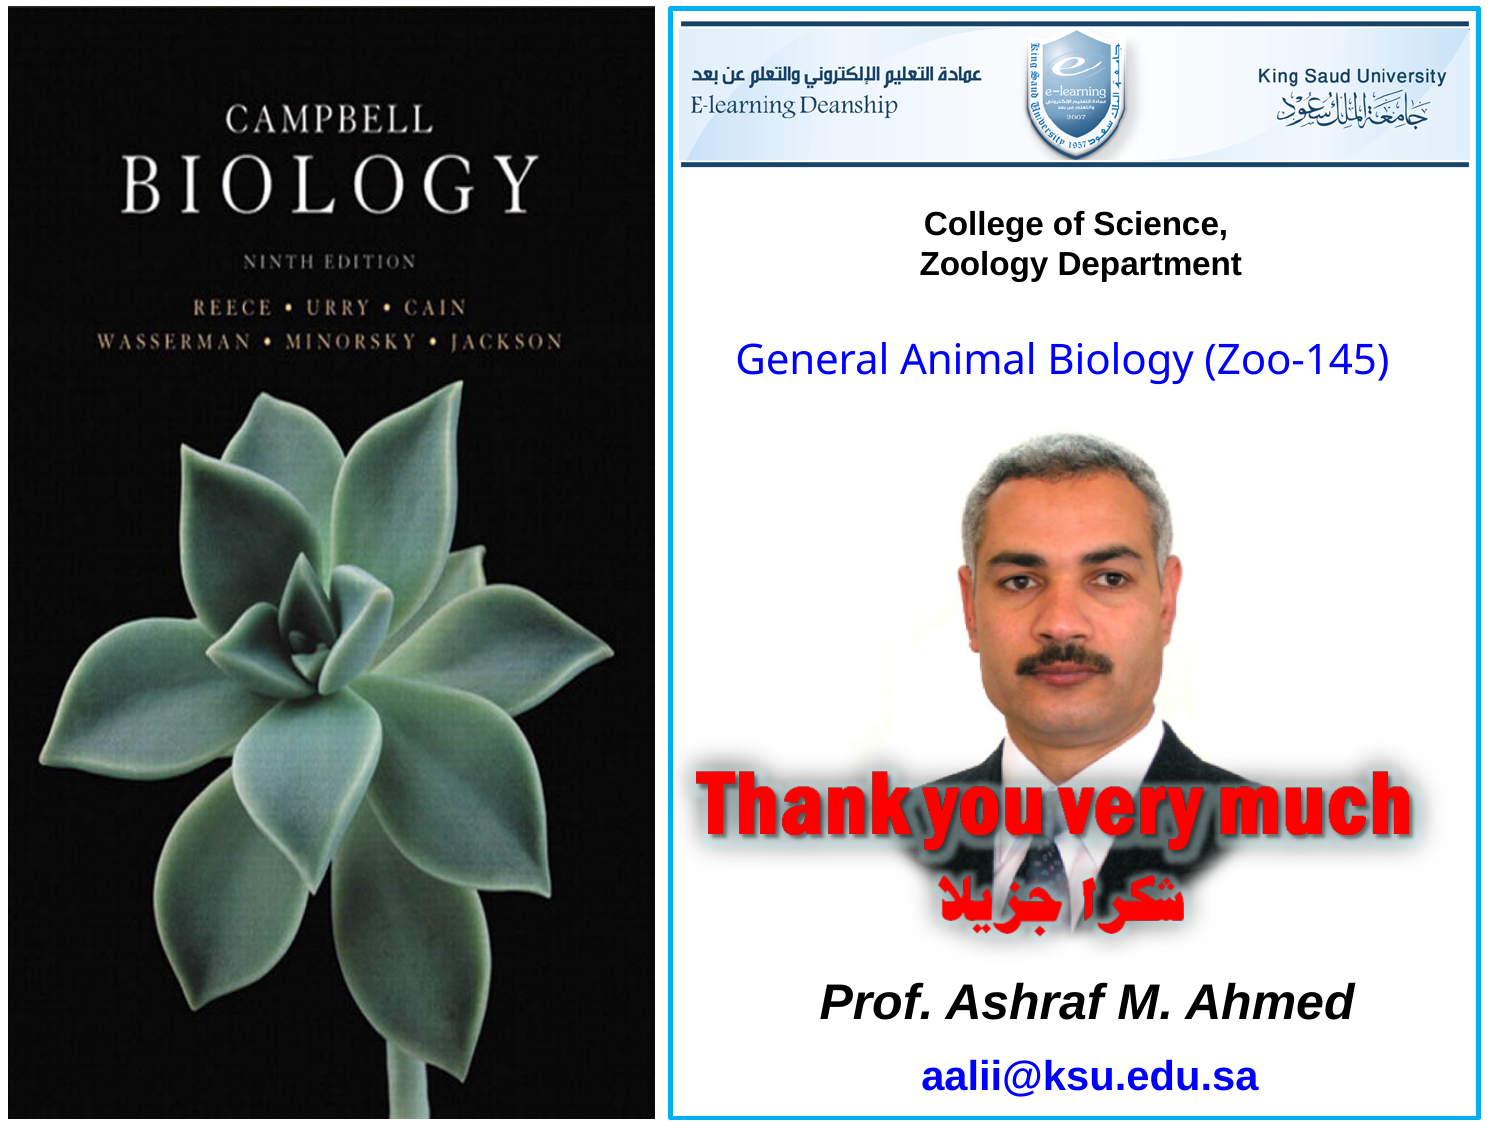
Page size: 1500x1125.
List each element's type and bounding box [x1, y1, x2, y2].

text_box [670, 8, 1480, 1119]
picture [7, 6, 656, 1120]
picture [678, 762, 1424, 957]
